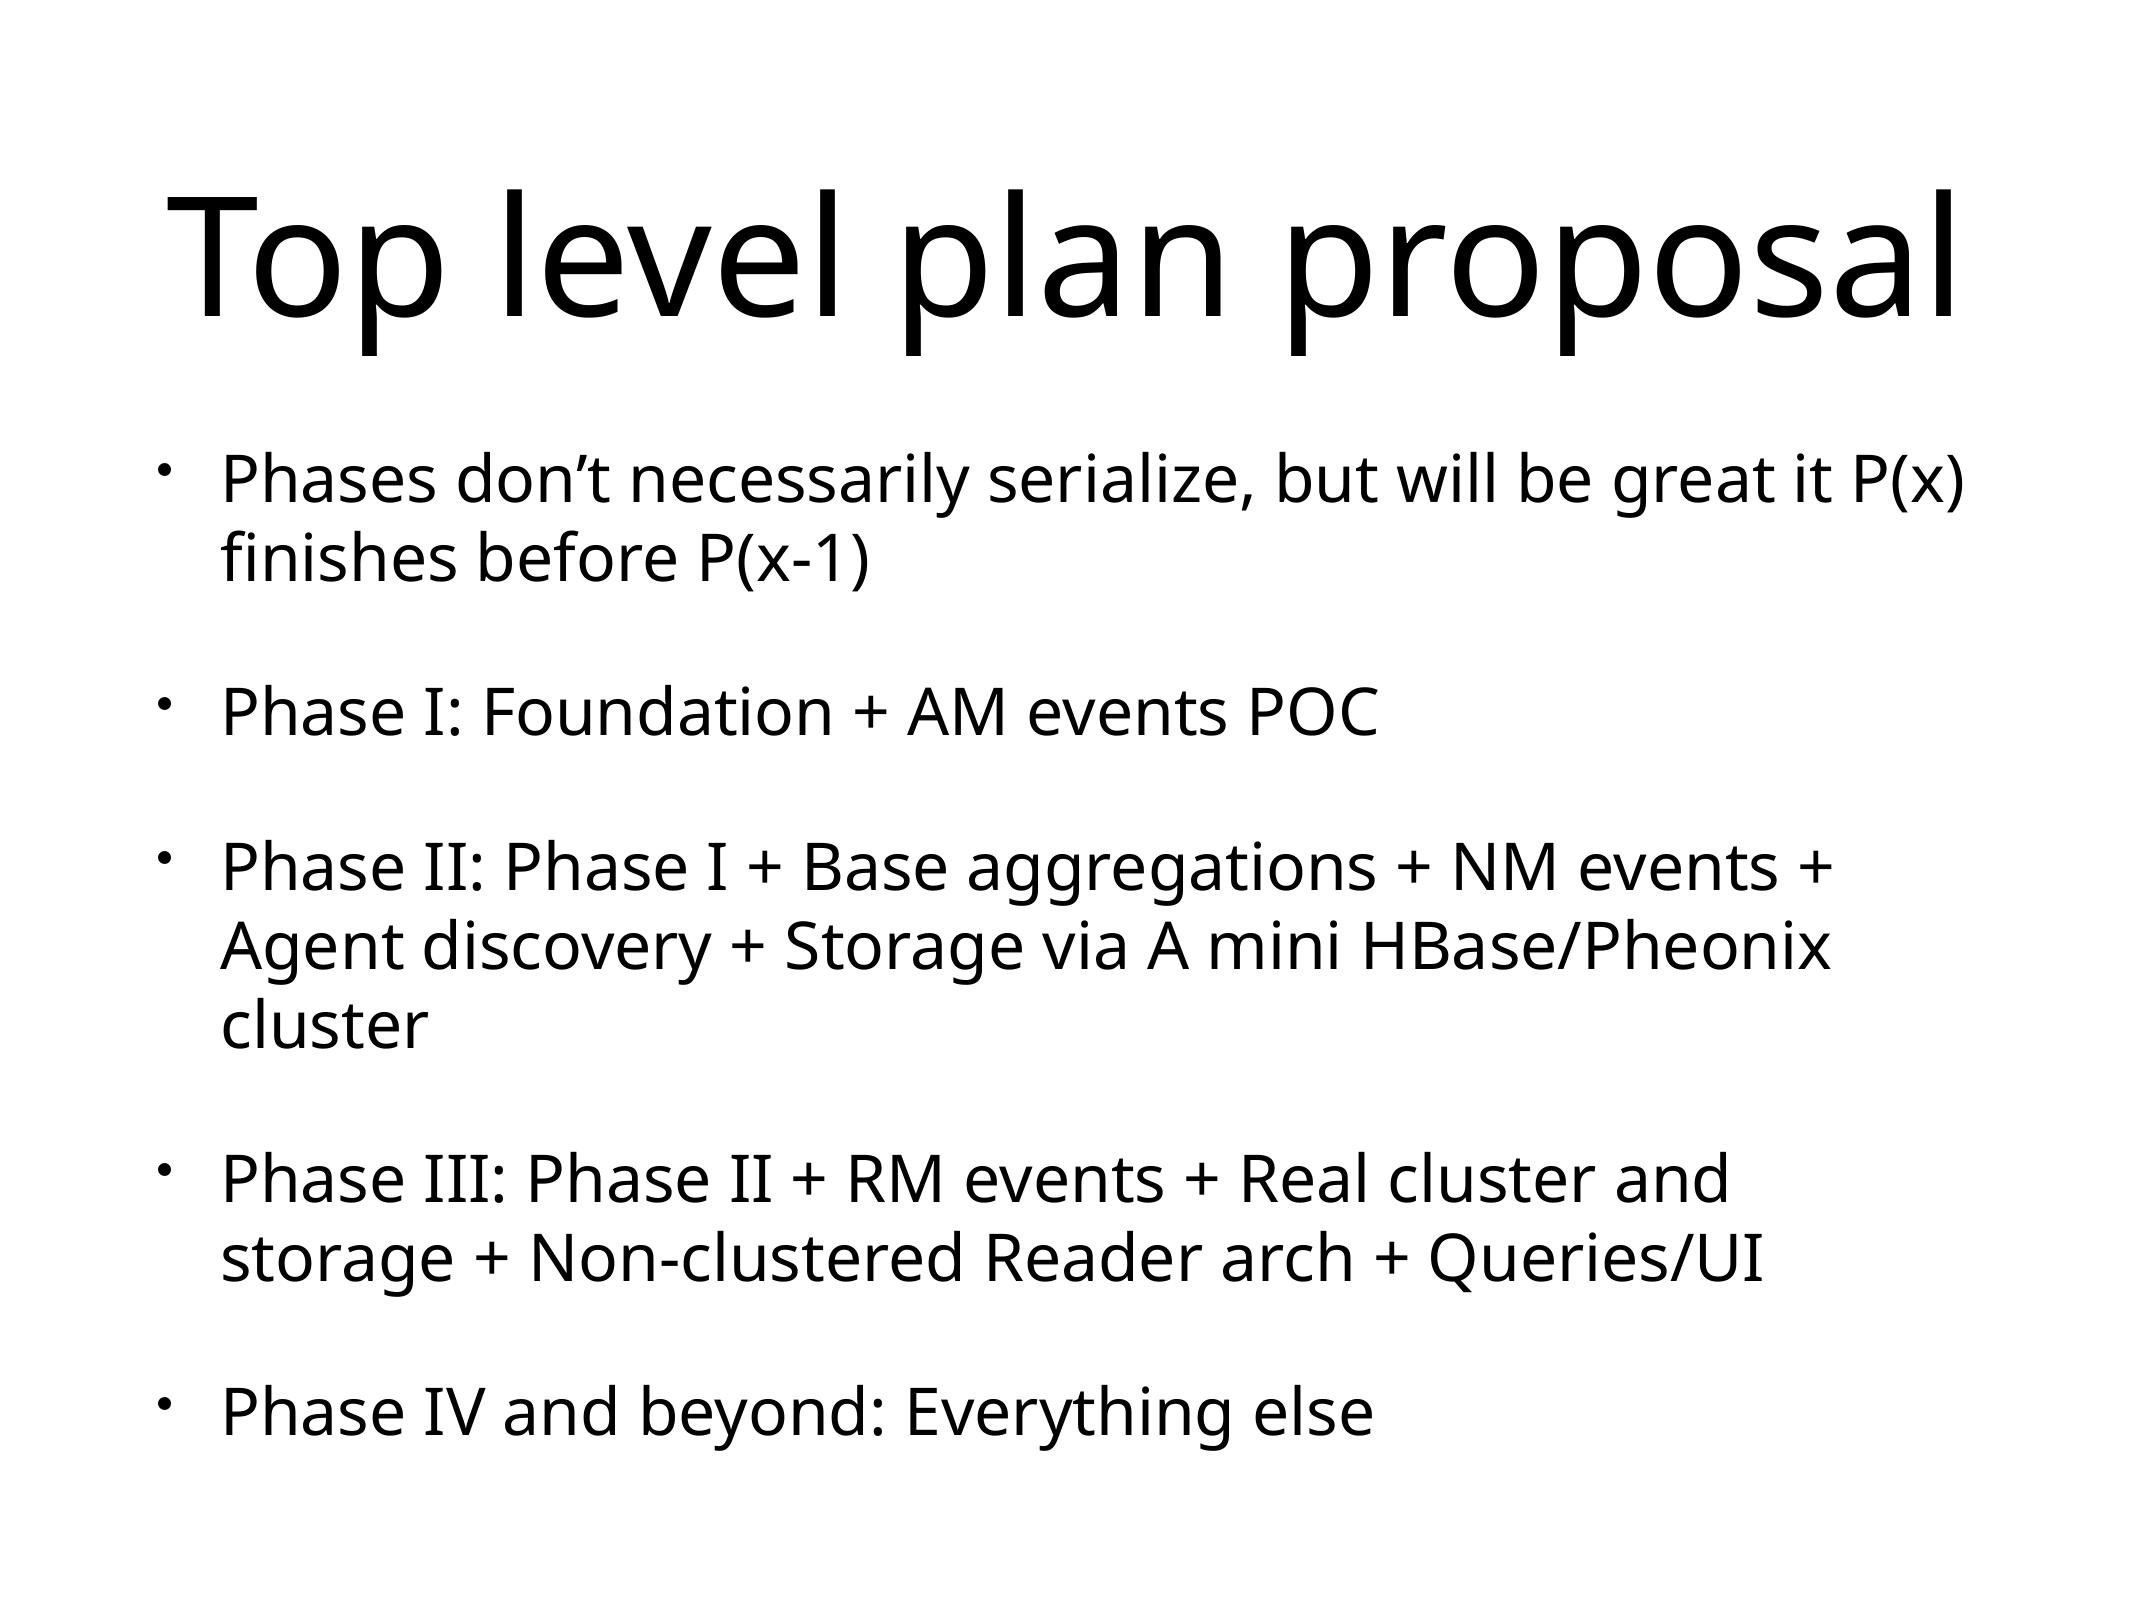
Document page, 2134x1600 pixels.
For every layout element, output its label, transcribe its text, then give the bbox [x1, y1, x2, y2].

title Top level plan proposal [155, 72, 1978, 426]
list Phases don’t necessarily serialize, but will be great it P(x) finishes before P(x-1) Phase I: Foundation + AM events POC Phase II: Phase I + Base aggregations + NM events + Agent discovery + Storage via A mini HBase/Pheonix cluster Phase III: Phase II + RM events + Real cluster and storage + Non-clustered Reader arch + Queries/UI Phase IV and beyond: Everything else [155, 426, 1978, 1459]
